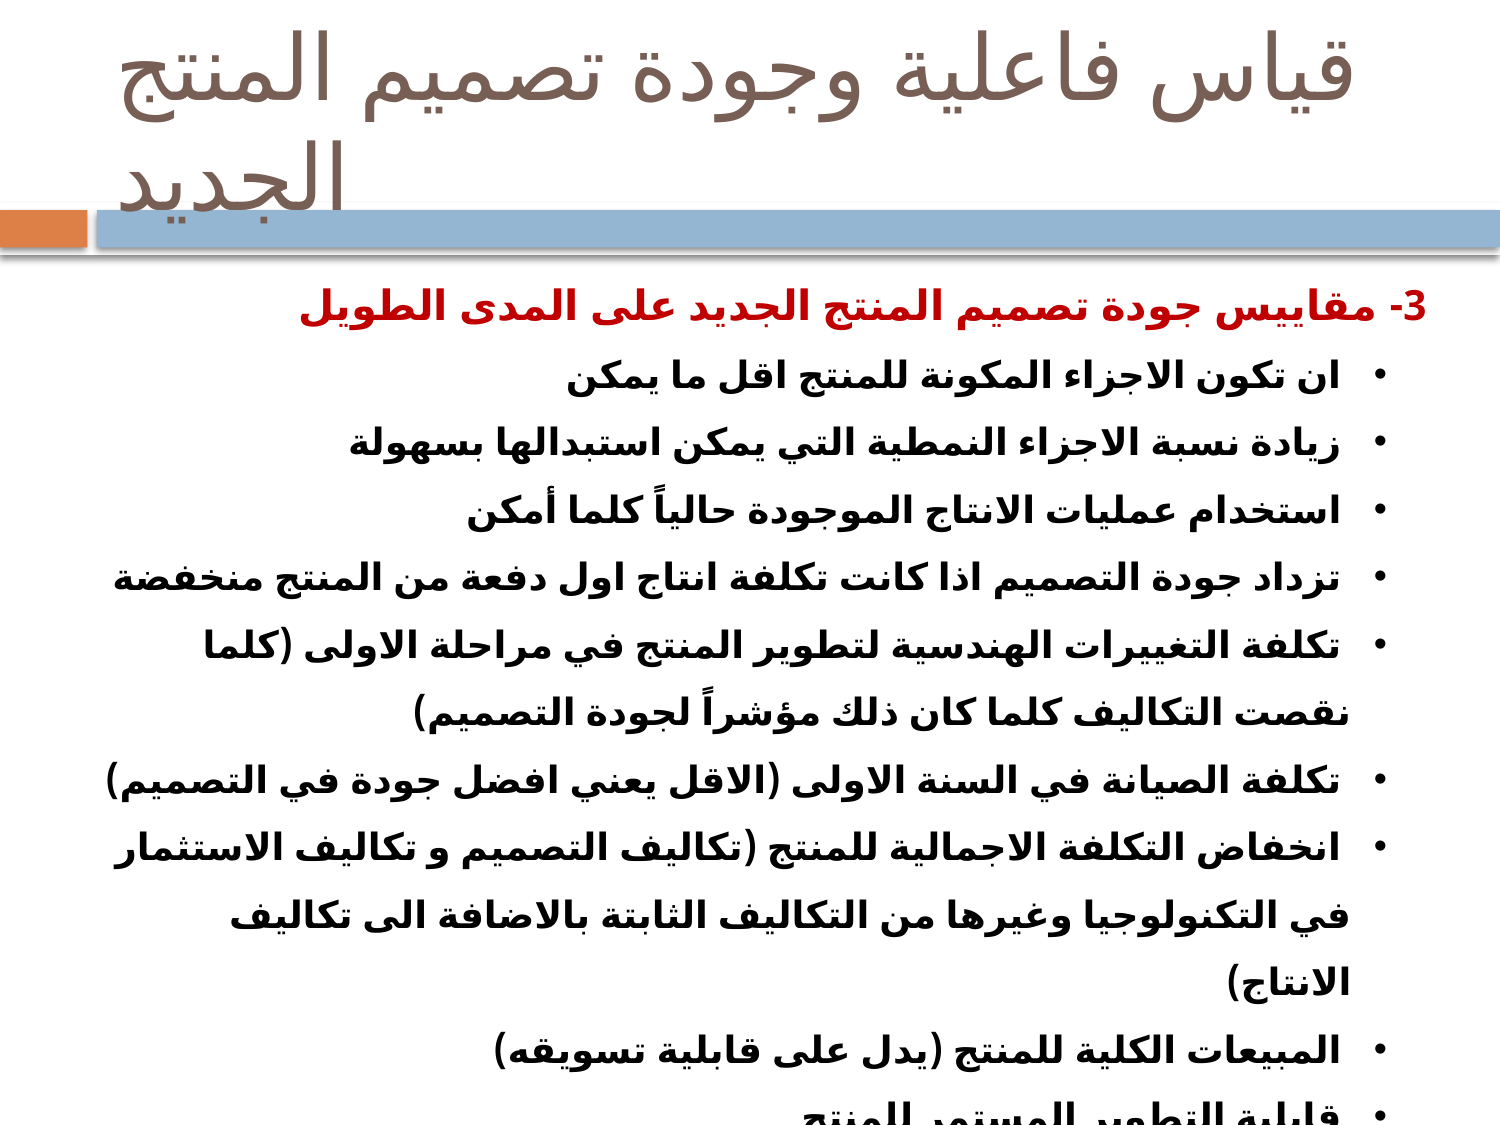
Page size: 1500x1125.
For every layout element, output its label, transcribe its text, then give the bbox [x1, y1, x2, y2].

text_box 3- مقاييس جودة تصميم المنتج الجديد على المدى الطويل ان تكون الاجزاء المكونة للمنتج اقل ما يمكن زيادة نسبة الاجزاء النمطية التي يمكن استبدالها بسهولة استخدام عمليات الانتاج الموجودة حالياً كلما أمكن تزداد جودة التصميم اذا كانت تكلفة انتاج اول دفعة من المنتج منخفضة تكلفة التغييرات الهندسية لتطوير المنتج في مراحلة الاولى (كلما نقصت التكاليف كلما كان ذلك مؤشراً لجودة التصميم) تكلفة الصيانة في السنة الاولى (الاقل يعني افضل جودة في التصميم) انخفاض التكلفة الاجمالية للمنتج (تكاليف التصميم و تكاليف الاستثمار في التكنولوجيا وغيرها من التكاليف الثابتة بالاضافة الى تكاليف الانتاج) المبيعات الكلية للمنتج (يدل على قابلية تسويقه) قابلية التطوير المستمر للمنتج [82, 246, 1442, 1125]
title قياس فاعلية وجودة تصميم المنتج الجديد [100, 37, 1438, 200]
